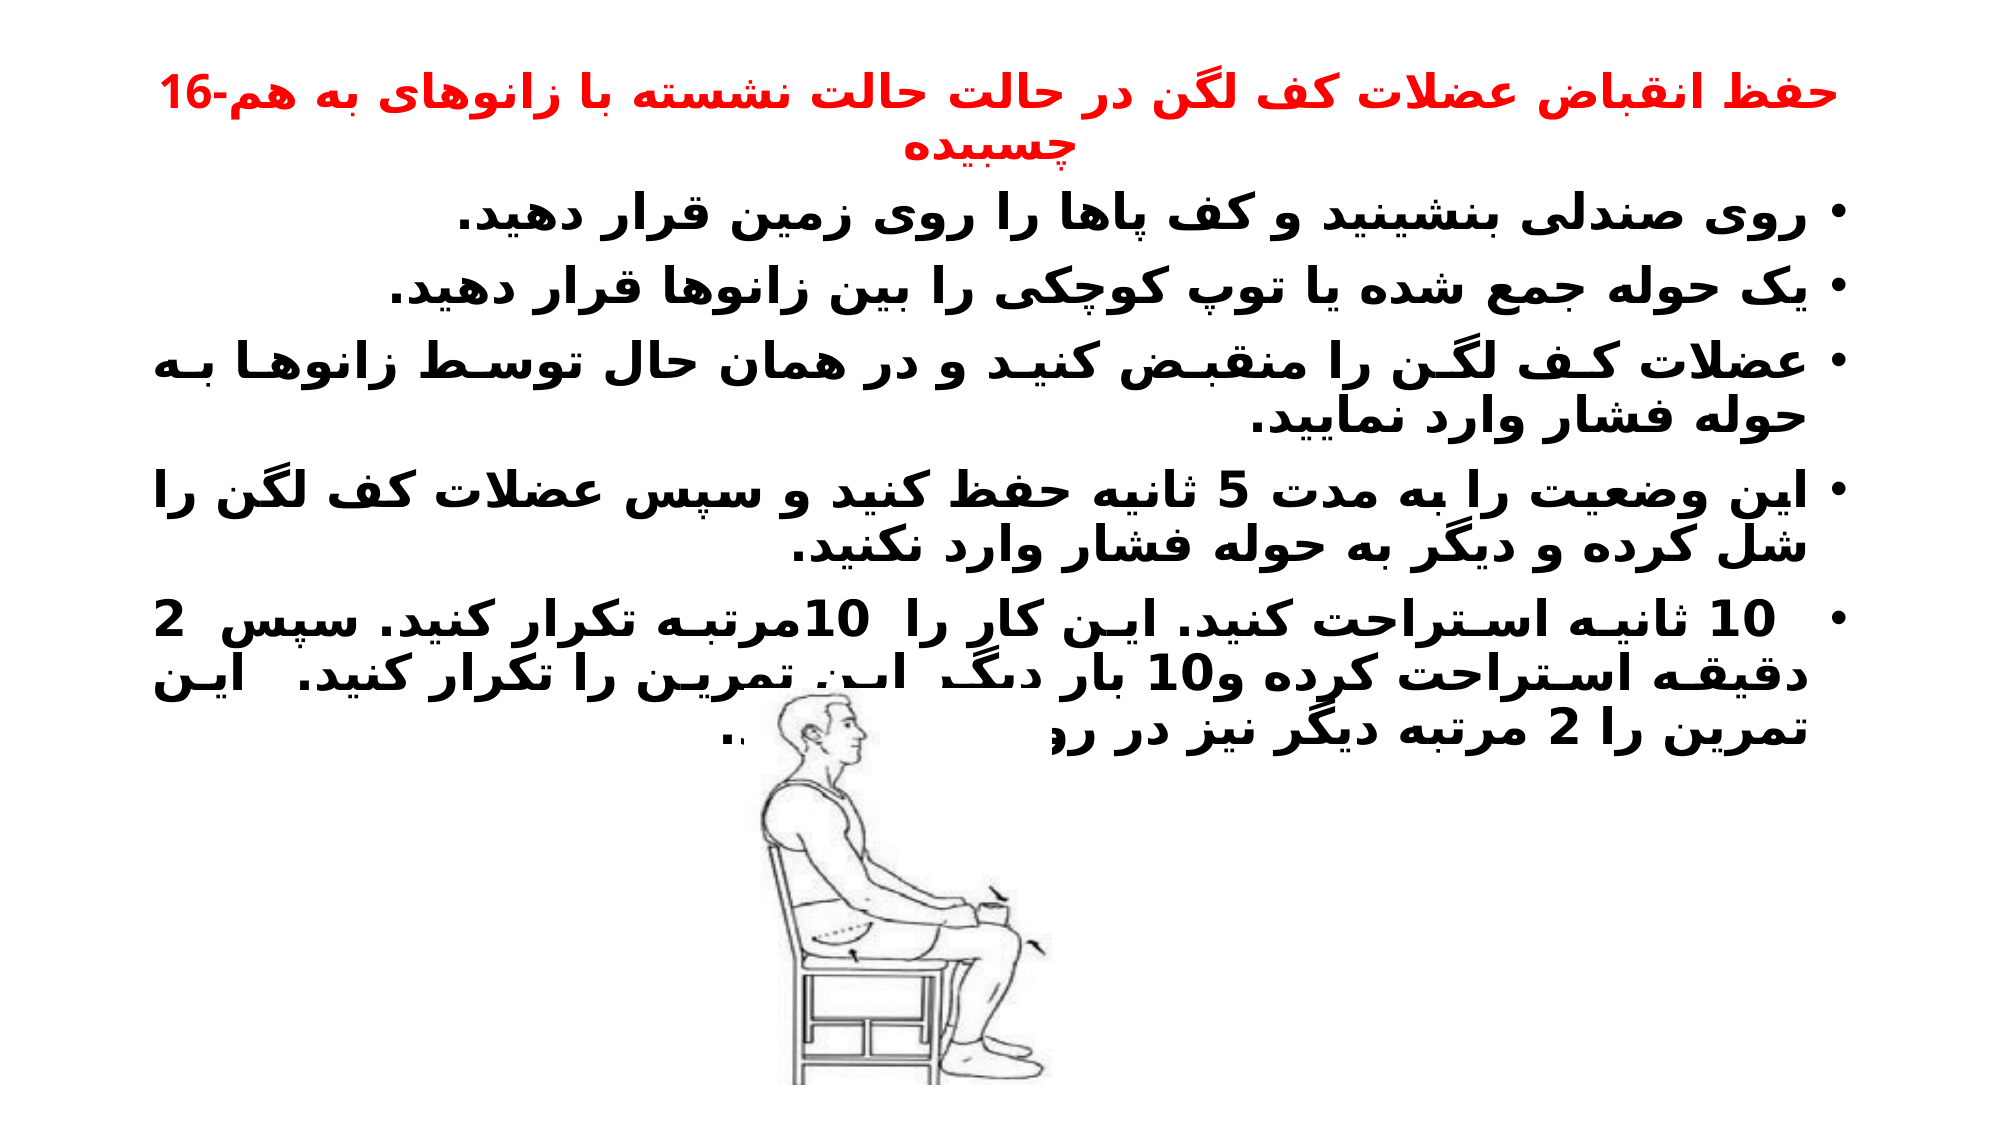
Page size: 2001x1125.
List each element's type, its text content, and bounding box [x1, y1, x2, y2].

title 16-حفظ انقباض عضلات کف لگن در حالت حالت نشسته با زانوهای به هم چسبیده [137, 59, 1863, 179]
list روی صندلی بنشینید و کف پاها را روی زمین قرار دهید. یک حوله جمع شده یا توپ کوچکی را بین زانوها قرار دهید. عضلات کف لگن را منقبض کنید و در همان حال توسط زانوها به حوله فشار وارد نمایید. این وضعیت را به مدت 5 ثانیه حفظ کنید و سپس عضلات کف لگن را شل کرده و دیگر به حوله فشار وارد نکنید. 10 ثانیه استراحت کنید. این کار را 10مرتبه تکرار کنید. سپس 2 دقیقه استراحت کرده و10 بار دیگر این تمرین را تکرار کنید. این تمرین را 2 مرتبه دیگر نیز در روز انجام دهید. [137, 179, 1863, 1014]
picture [744, 688, 1052, 1085]
